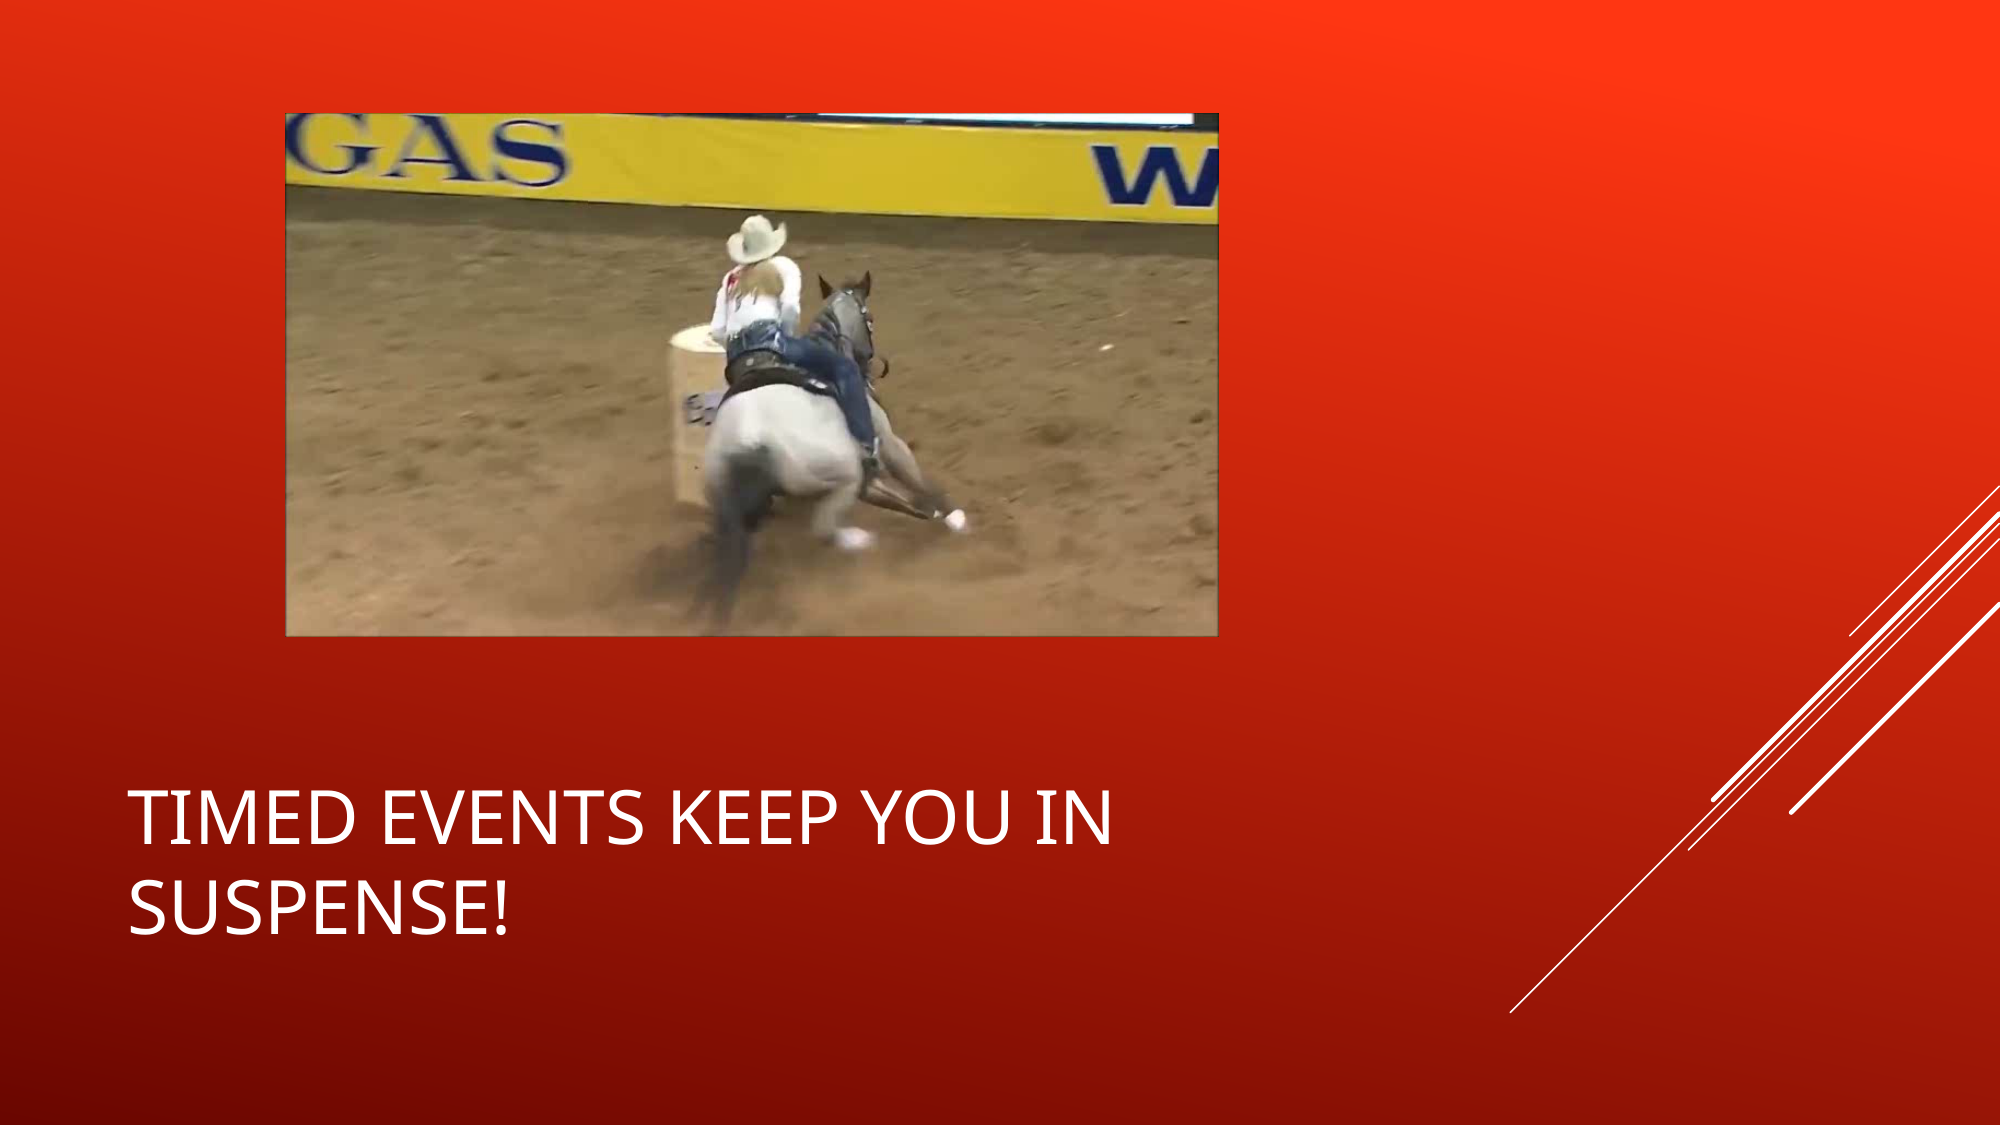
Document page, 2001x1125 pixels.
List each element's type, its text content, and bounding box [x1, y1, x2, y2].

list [284, 112, 1220, 638]
title Timed Events keep you in suspense! [112, 736, 1513, 984]
